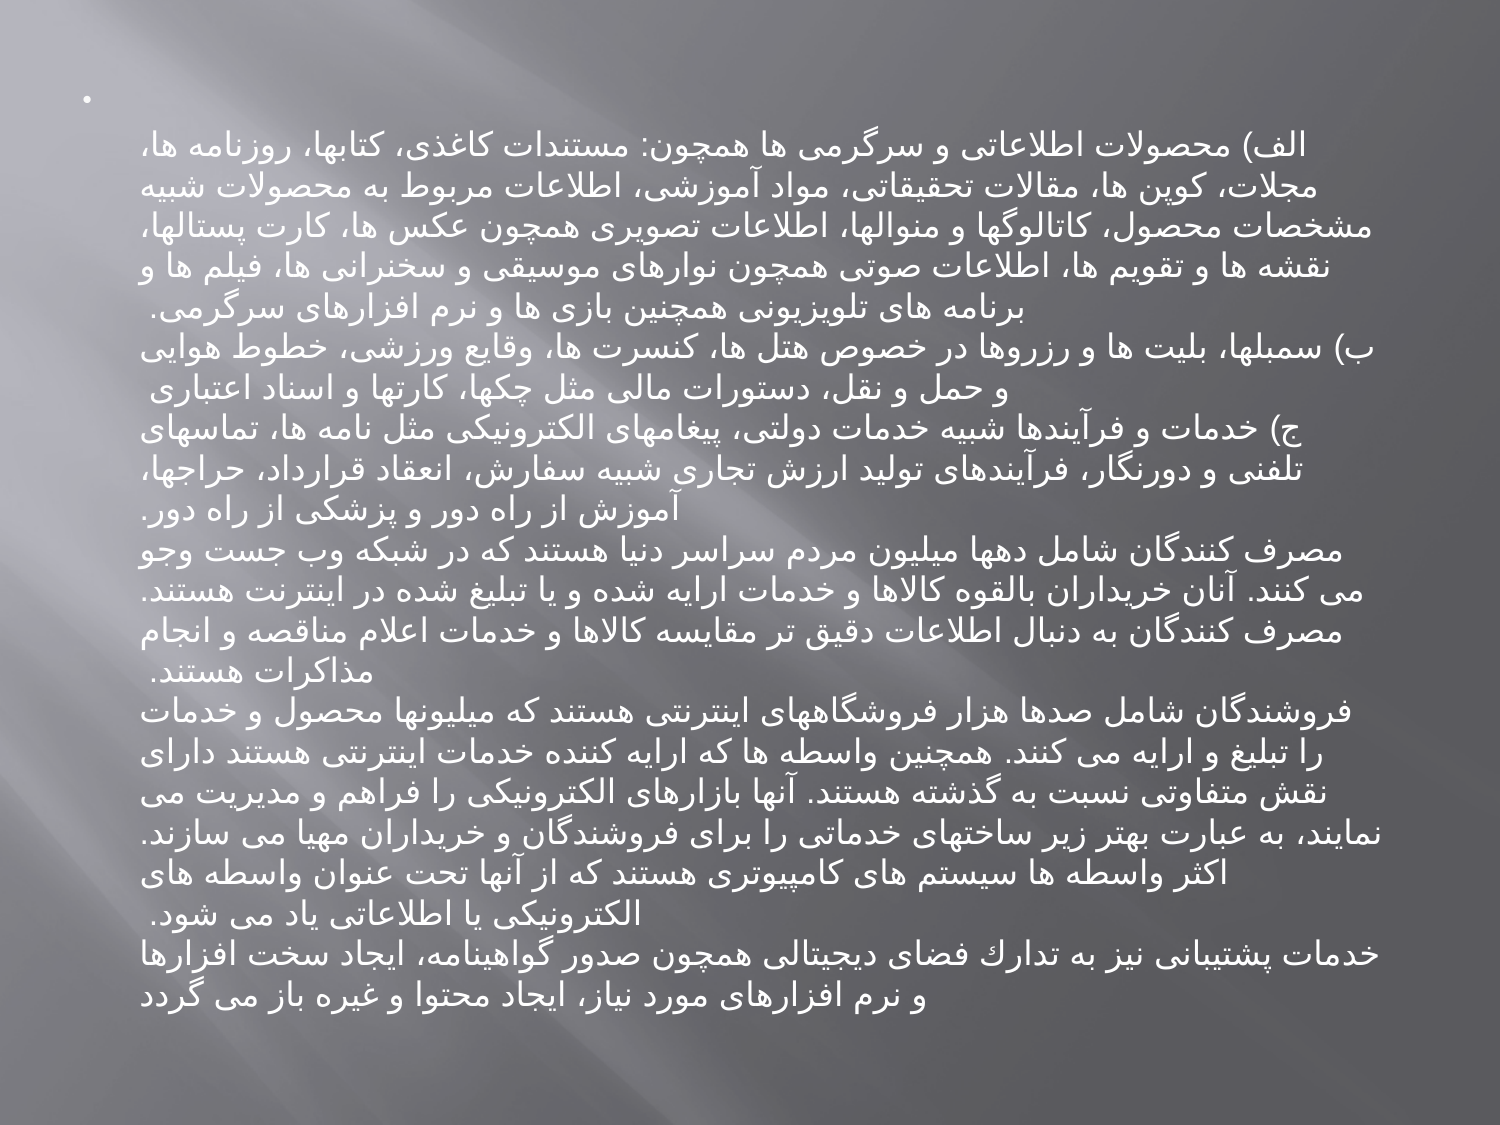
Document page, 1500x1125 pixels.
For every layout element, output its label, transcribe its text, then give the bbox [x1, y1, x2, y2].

list الف) محصولات اطلاعاتی و سرگرمی ها همچون: مستندات كاغذی، كتابها، روزنامه ها، مجلات، كوپن ها، مقالات تحقیقاتی، مواد آموزشی، اطلاعات مربوط به محصولات شبیه مشخصات محصول، كاتالوگها و منوالها، اطلاعات تصویری همچون عكس ها، كارت پستالها، نقشه ها و تقویم ها، اطلاعات صوتی همچون نوارهای موسیقی و سخنرانی ها، فیلم ها و برنامه های تلویزیونی همچنین بازی ها و نرم افزارهای سرگرمی. ب) سمبلها، بلیت ها و رزروها در خصوص هتل ها، كنسرت ها، وقایع ورزشی، خطوط هوایی و حمل و نقل، دستورات مالی مثل چكها، كارتها و اسناد اعتباری ج) خدمات و فرآیندها شبیه خدمات دولتی، پیغامهای الكترونیكی مثل نامه ها، تماسهای تلفنی و دورنگار، فرآیندهای تولید ارزش تجاری شبیه سفارش، انعقاد قرارداد، حراجها، آموزش از راه دور و پزشكی از راه دور. مصرف كنندگان شامل دهها میلیون مردم سراسر دنیا هستند كه در شبكه وب جست وجو می كنند. آنان خریداران بالقوه كالاها و خدمات ارایه شده و یا تبلیغ شده در اینترنت هستند. مصرف كنندگان به دنبال اطلاعات دقیق تر مقایسه كالاها و خدمات اعلام مناقصه و انجام مذاكرات هستند. فروشندگان شامل صدها هزار فروشگاههای اینترنتی هستند كه میلیونها محصول و خدمات را تبلیغ و ارایه می كنند. همچنین واسطه ها كه ارایه كننده خدمات اینترنتی هستند دارای نقش متفاوتی نسبت به گذشته هستند. آنها بازارهای الكترونیكی را فراهم و مدیریت می نمایند، به عبارت بهتر زیر ساختهای خدماتی را برای فروشندگان و خریداران مهیا می سازند. اكثر واسطه ها سیستم های كامپیوتری هستند كه از آنها تحت عنوان واسطه های الكترونیكی یا اطلاعاتی یاد می شود. خدمات پشتیبانی نیز به تدارك فضای دیجیتالی همچون صدور گواهینامه، ایجاد سخت افزارها و نرم افزارهای مورد نیاز، ایجاد محتوا و غیره باز می گردد [50, 75, 1400, 1035]
